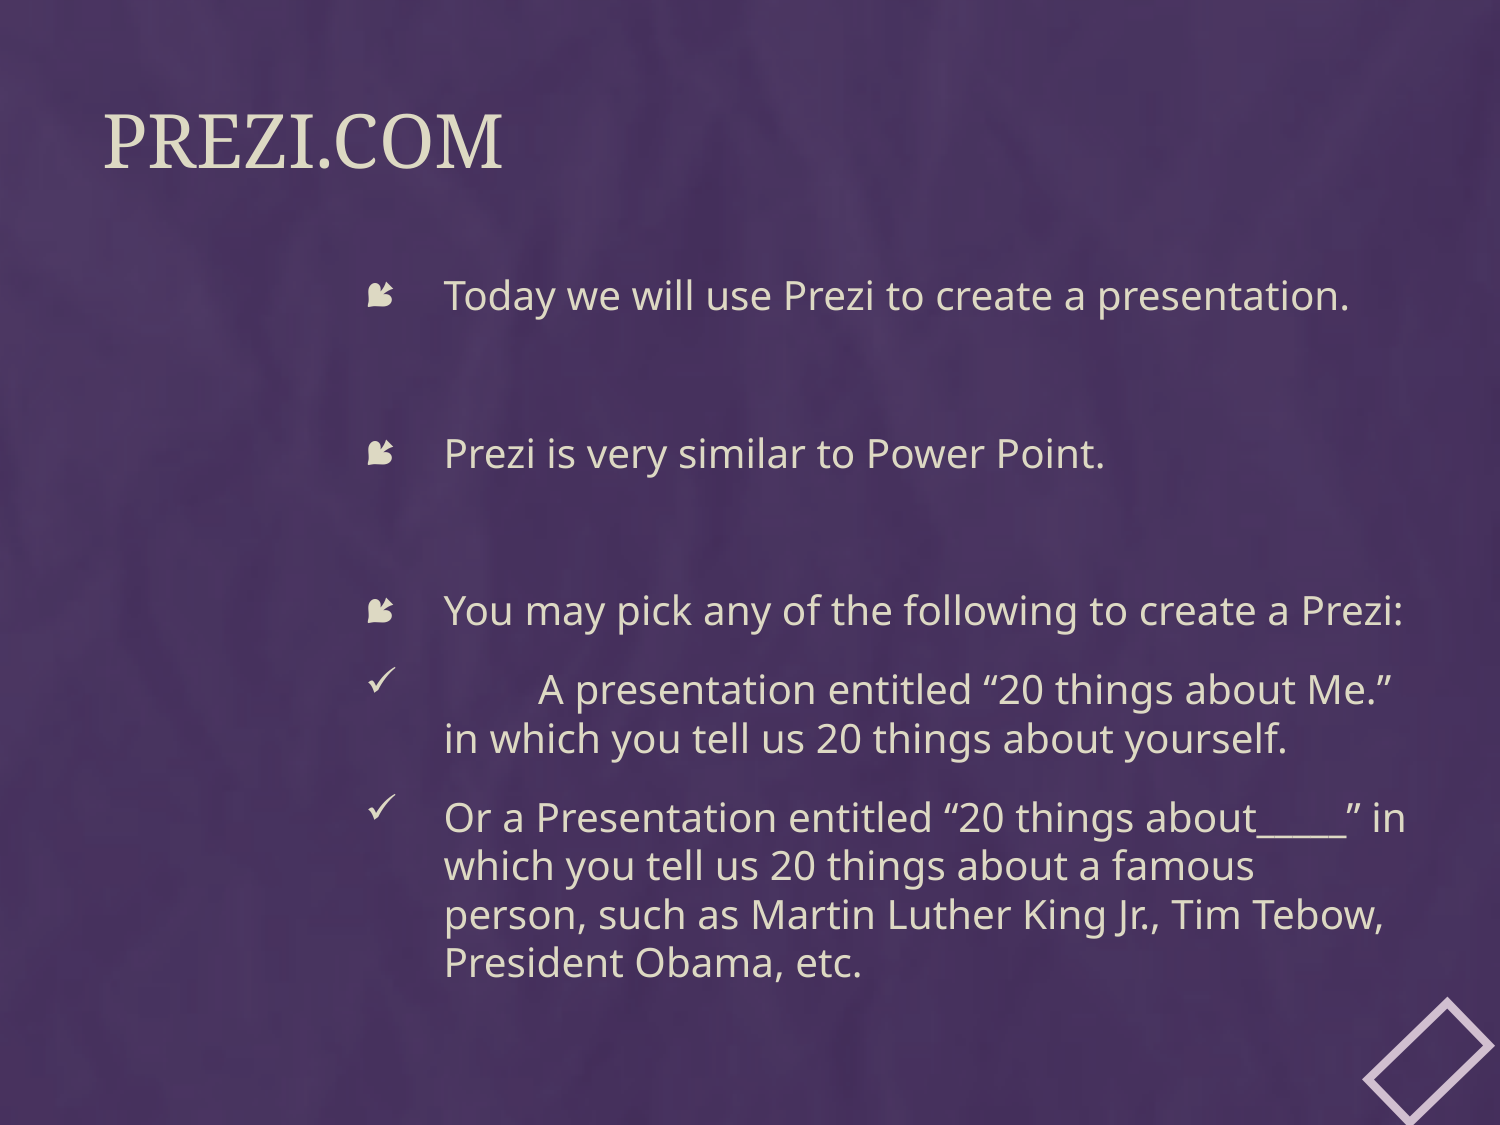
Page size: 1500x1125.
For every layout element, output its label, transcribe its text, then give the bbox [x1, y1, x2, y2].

title Prezi.com [87, 45, 1425, 233]
list Today we will use Prezi to create a presentation. Prezi is very similar to Power Point. You may pick any of the following to create a Prezi: A presentation entitled “20 things about Me.” in which you tell us 20 things about yourself. Or a Presentation entitled “20 things about_____” in which you tell us 20 things about a famous person, such as Martin Luther King Jr., Tim Tebow, President Obama, etc. [350, 262, 1425, 1005]
